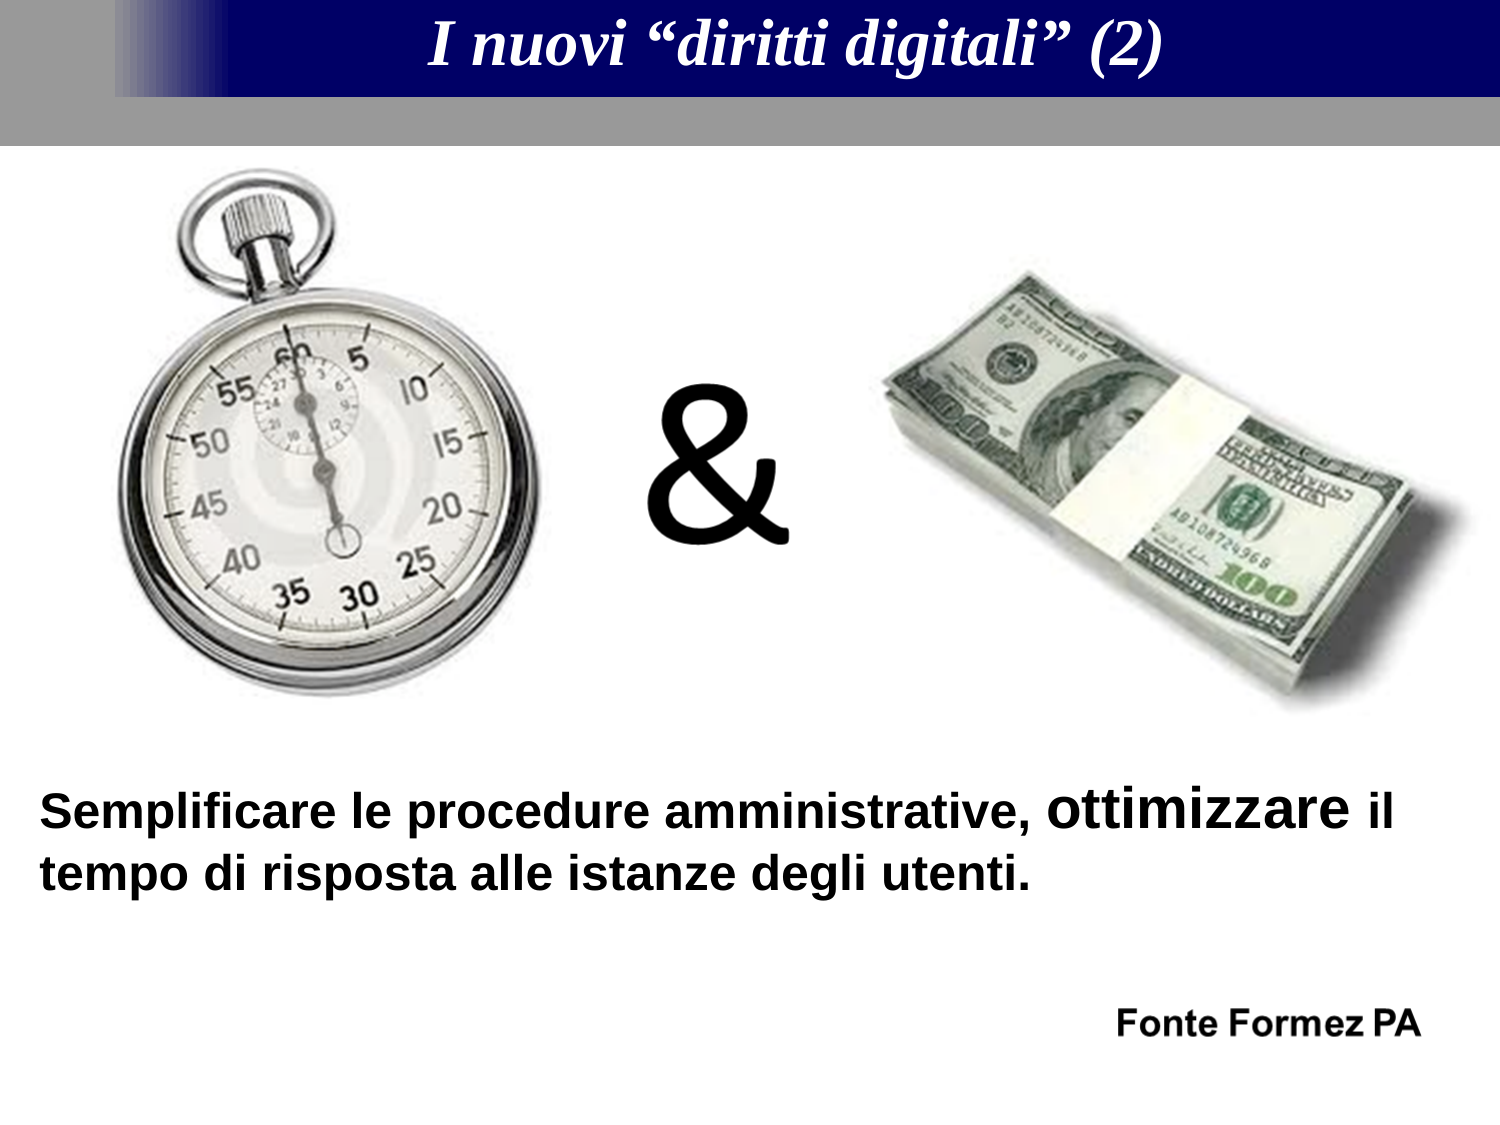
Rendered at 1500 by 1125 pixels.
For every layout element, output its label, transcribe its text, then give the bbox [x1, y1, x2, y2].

text_box Semplificare le procedure amministrative, ottimizzare il tempo di risposta alle istanze degli utenti. [24, 763, 1500, 908]
text_box I nuovi “diritti digitali” (2) [93, 0, 1500, 129]
picture [0, 0, 1500, 1125]
